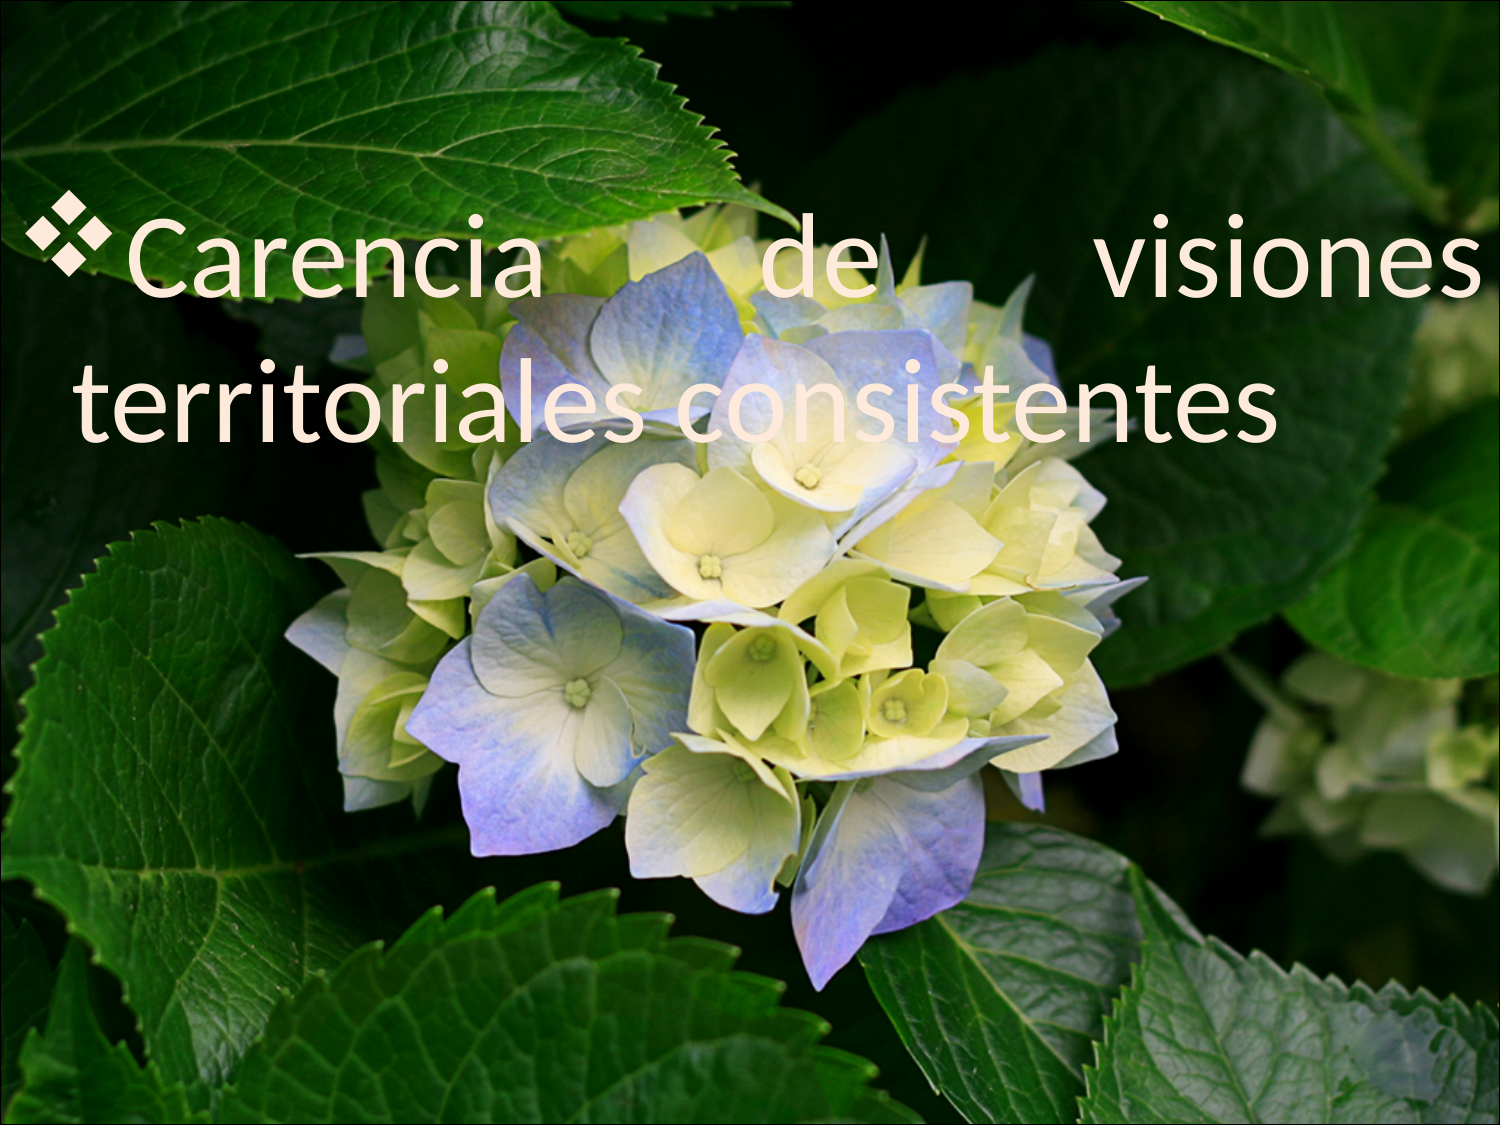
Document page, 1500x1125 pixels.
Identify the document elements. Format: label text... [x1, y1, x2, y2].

list Carencia de visiones territoriales consistentes [0, 0, 1500, 1125]
